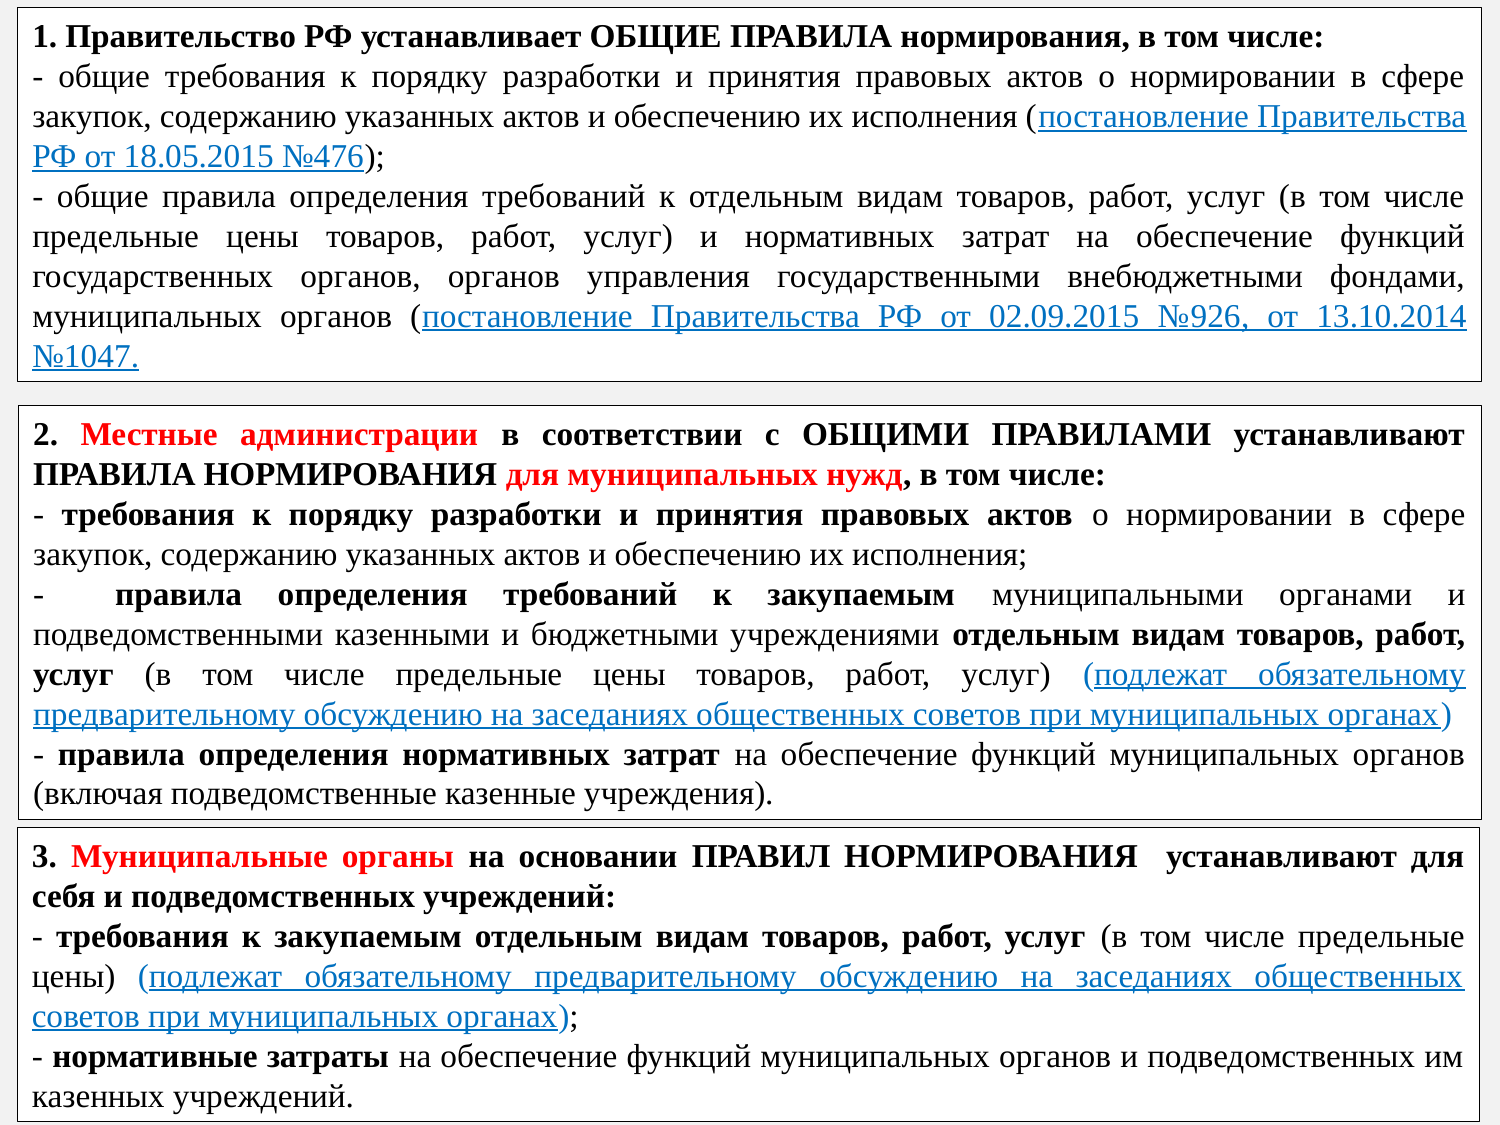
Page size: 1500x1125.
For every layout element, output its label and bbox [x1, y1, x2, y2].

text_box [16, 6, 1482, 1125]
